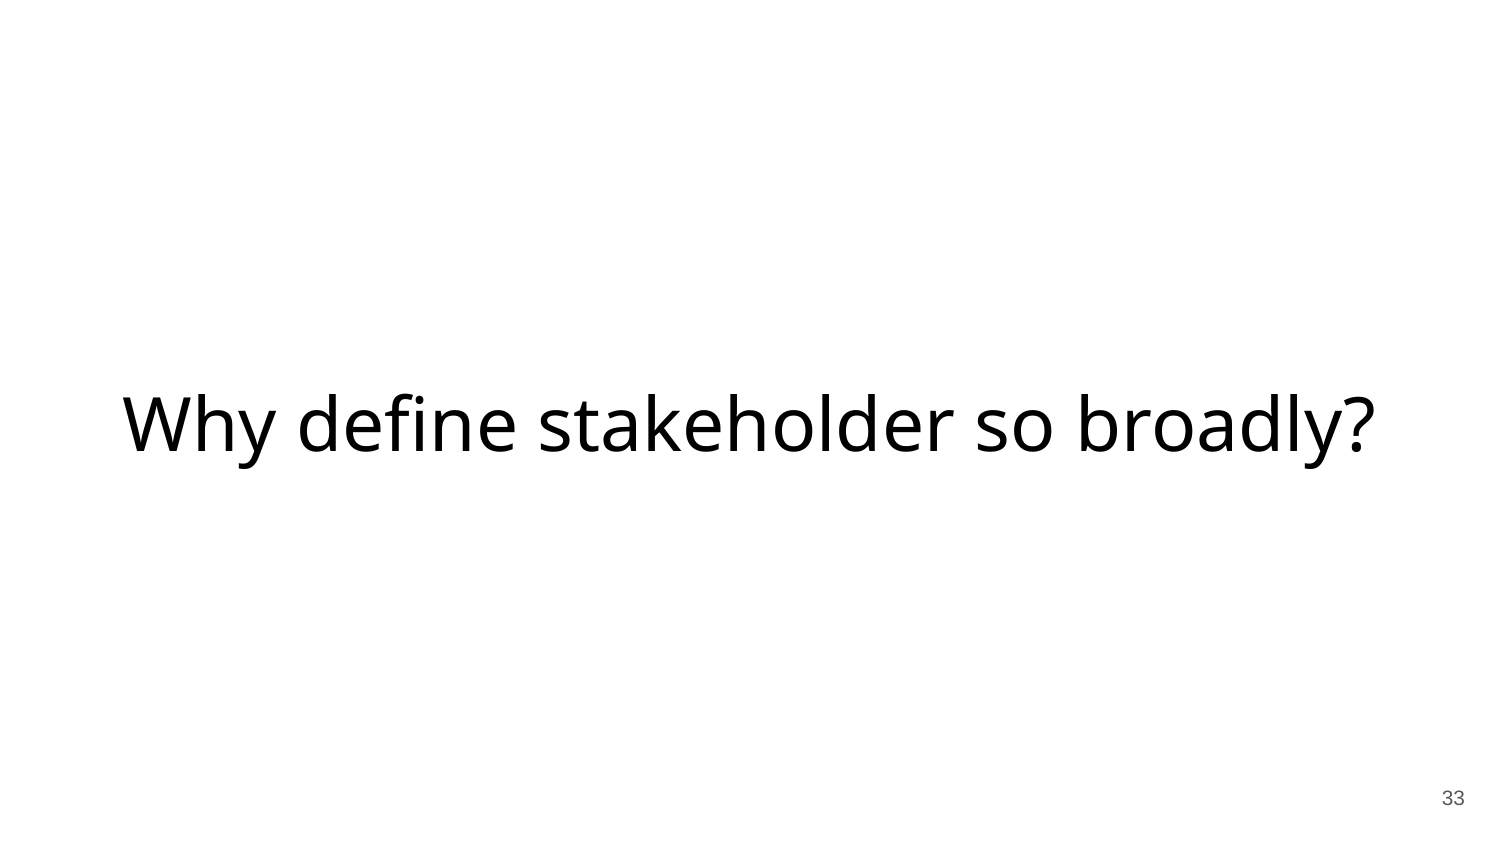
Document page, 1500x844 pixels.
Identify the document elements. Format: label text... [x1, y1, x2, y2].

slide_number 33 [1389, 764, 1480, 830]
title Why define stakeholder so broadly? [51, 352, 1449, 491]
